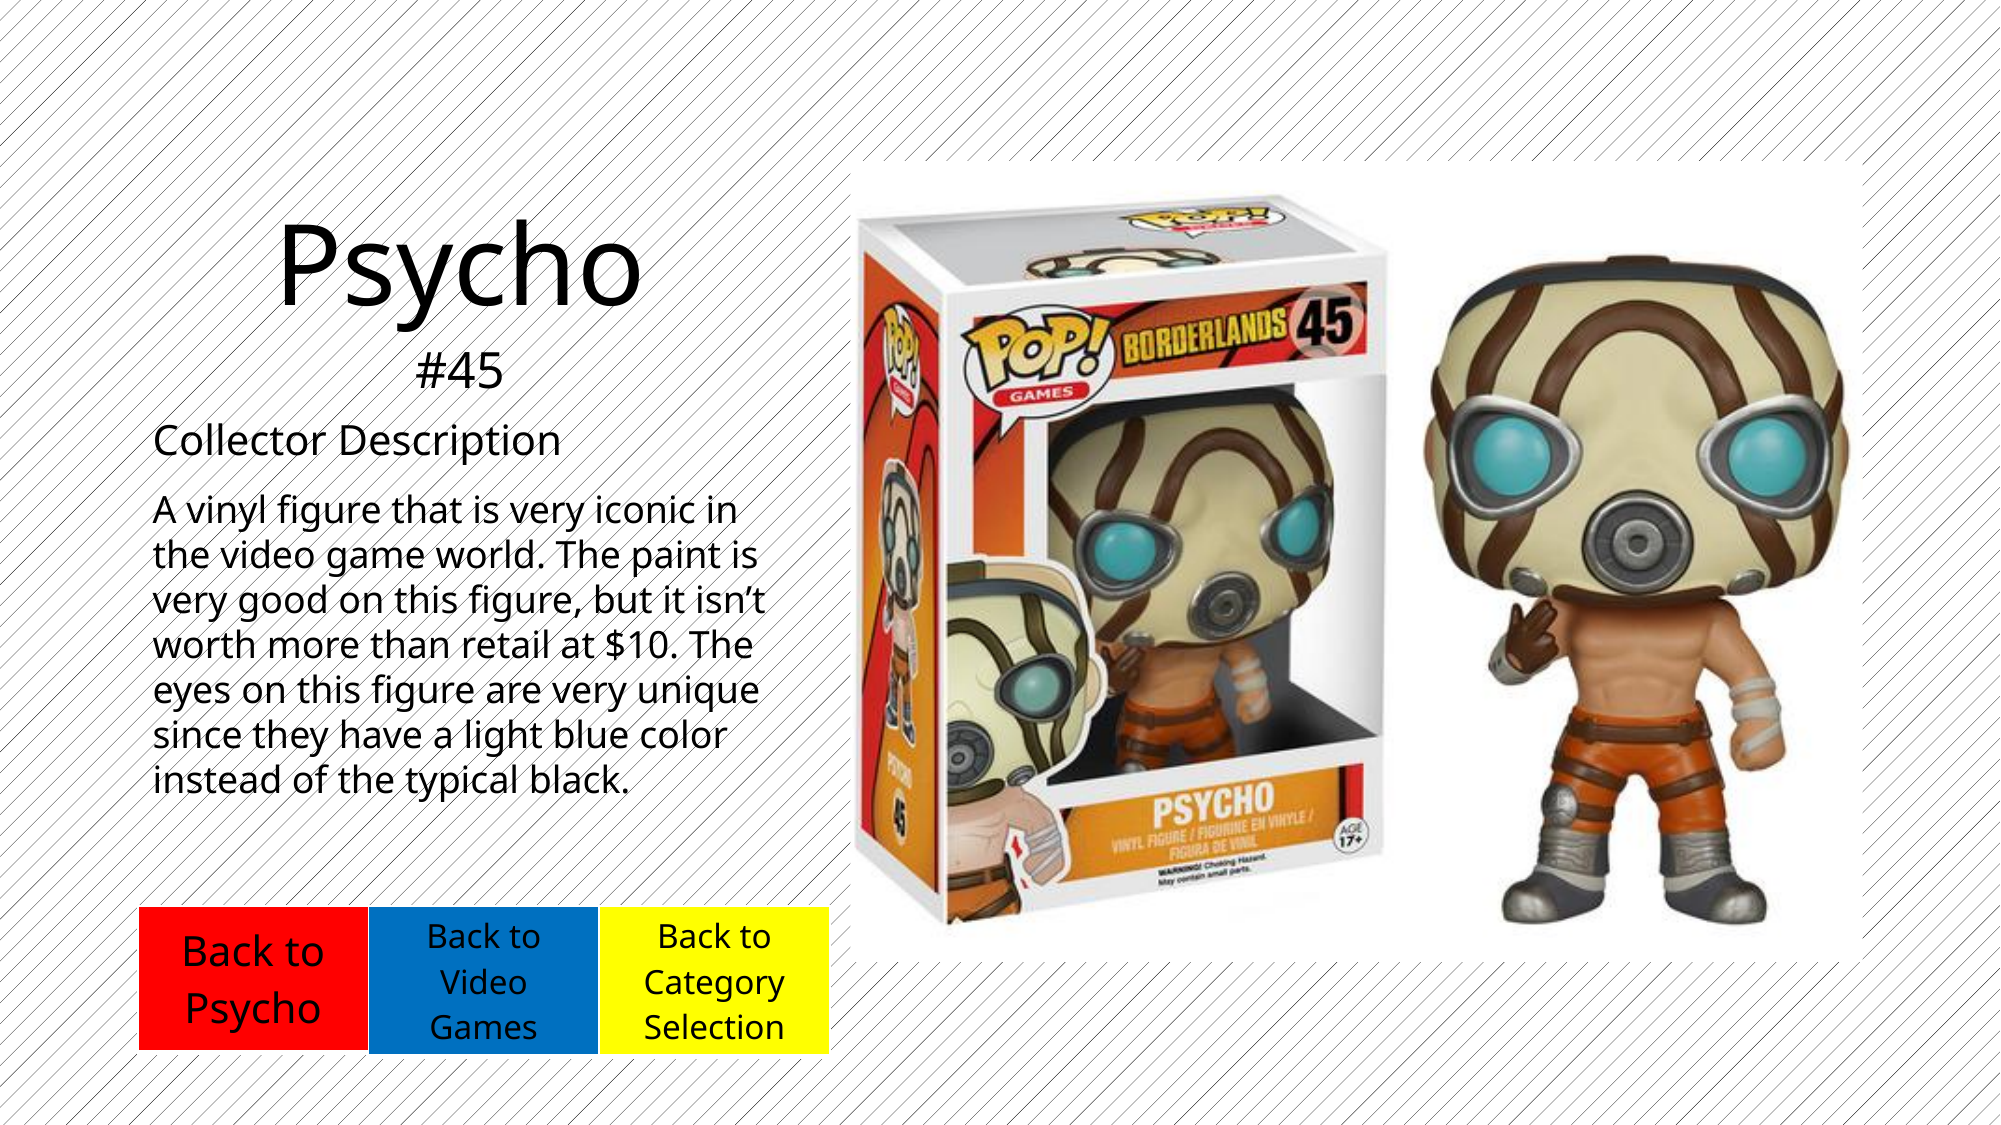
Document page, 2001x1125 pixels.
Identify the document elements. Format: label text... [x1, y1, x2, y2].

picture [850, 161, 1863, 962]
title Psycho [137, 75, 783, 337]
list #45 Collector Description A vinyl figure that is very iconic in the video game world. The paint is very good on this figure, but it isn’t worth more than retail at $10. The eyes on this figure are very unique since they have a light blue color instead of the typical black. [137, 337, 783, 905]
picture [137, 905, 830, 1053]
